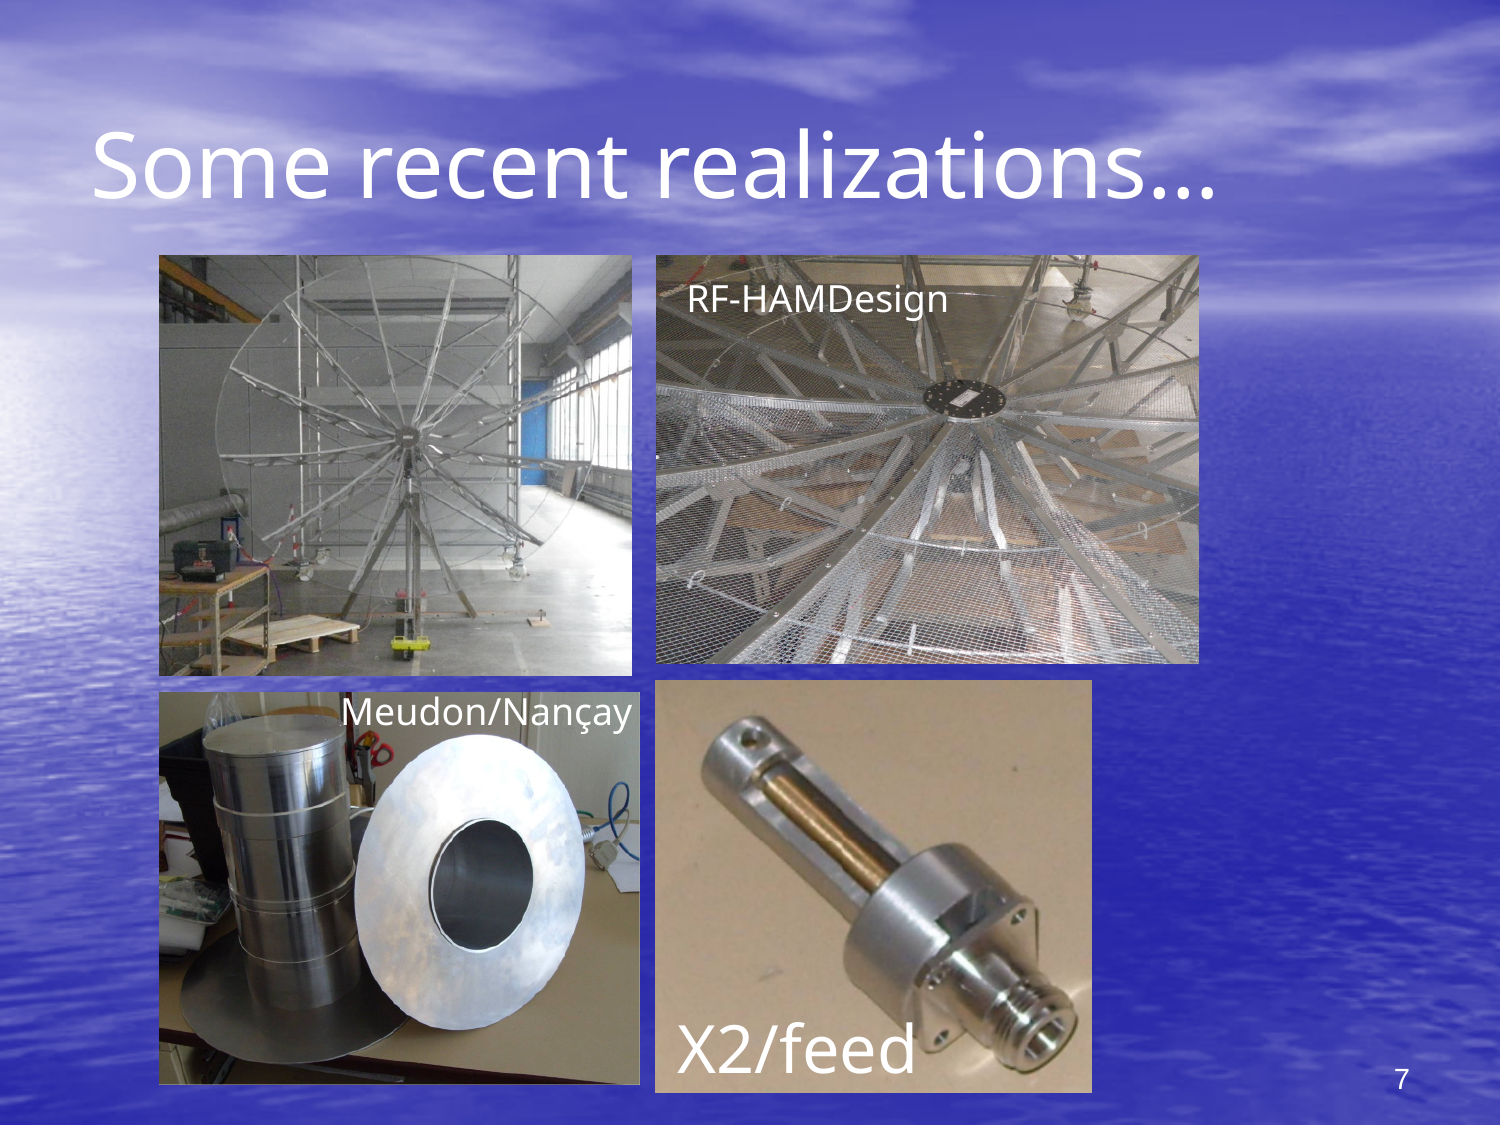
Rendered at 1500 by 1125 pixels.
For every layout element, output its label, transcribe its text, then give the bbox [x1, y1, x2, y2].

picture [159, 255, 633, 676]
picture [159, 692, 640, 1086]
picture [656, 255, 1200, 664]
text_box Meudon/Nançay [325, 680, 648, 741]
picture [655, 680, 1092, 1094]
slide_number 7 [1074, 1024, 1426, 1103]
title Some recent realizations… [74, 47, 1426, 276]
